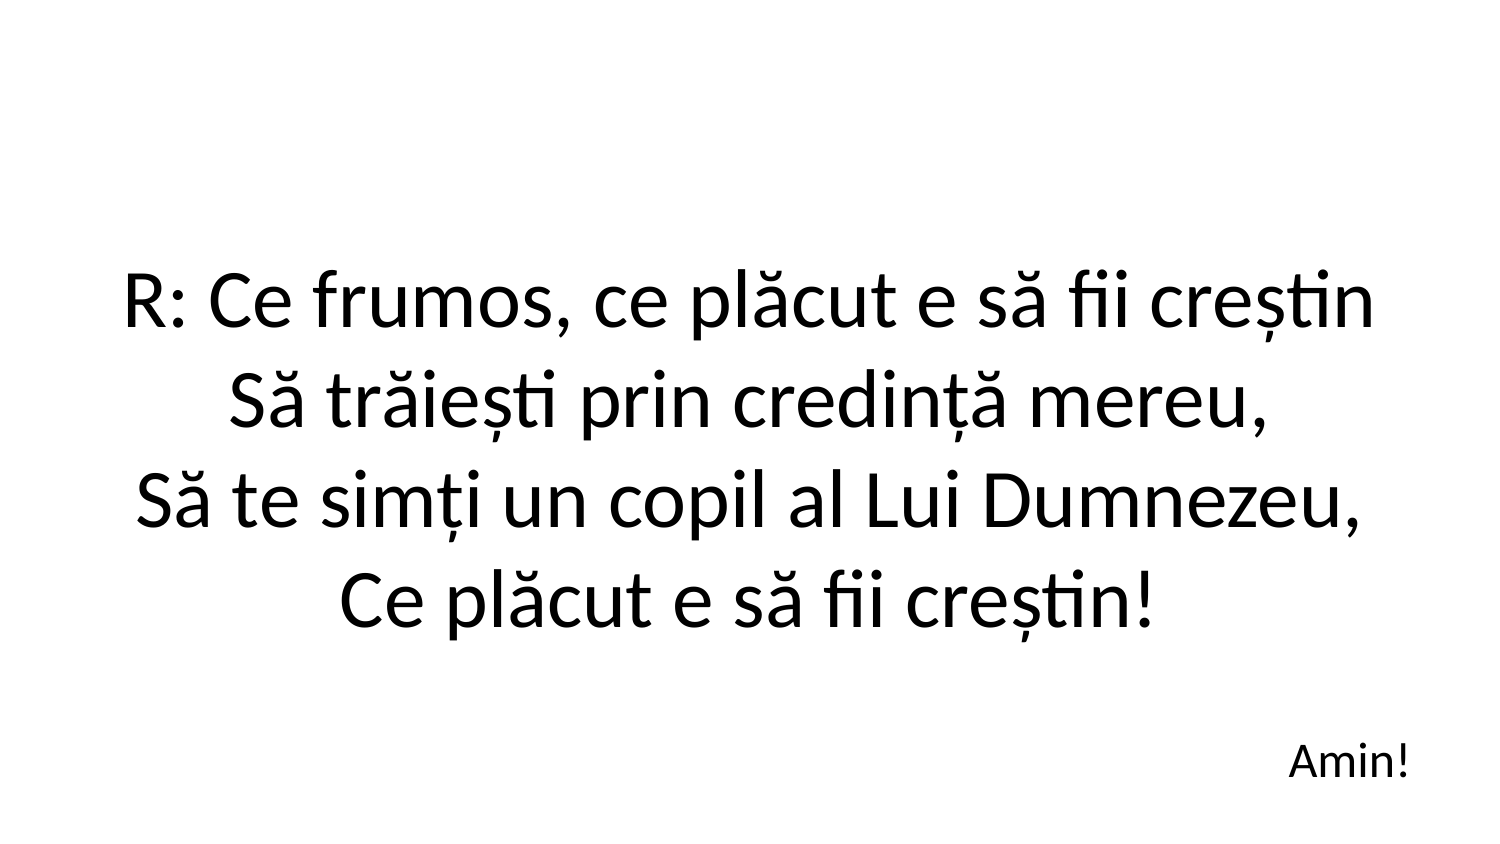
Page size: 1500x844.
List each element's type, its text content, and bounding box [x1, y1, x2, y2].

text_box R: Ce frumos, ce plăcut e să fii creștin Să trăiești prin credință mereu, Să te simți un copil al Lui Dumnezeu, Ce plăcut e să fii creștin! [107, 192, 1393, 652]
text_box Amin! [1273, 674, 1427, 795]
